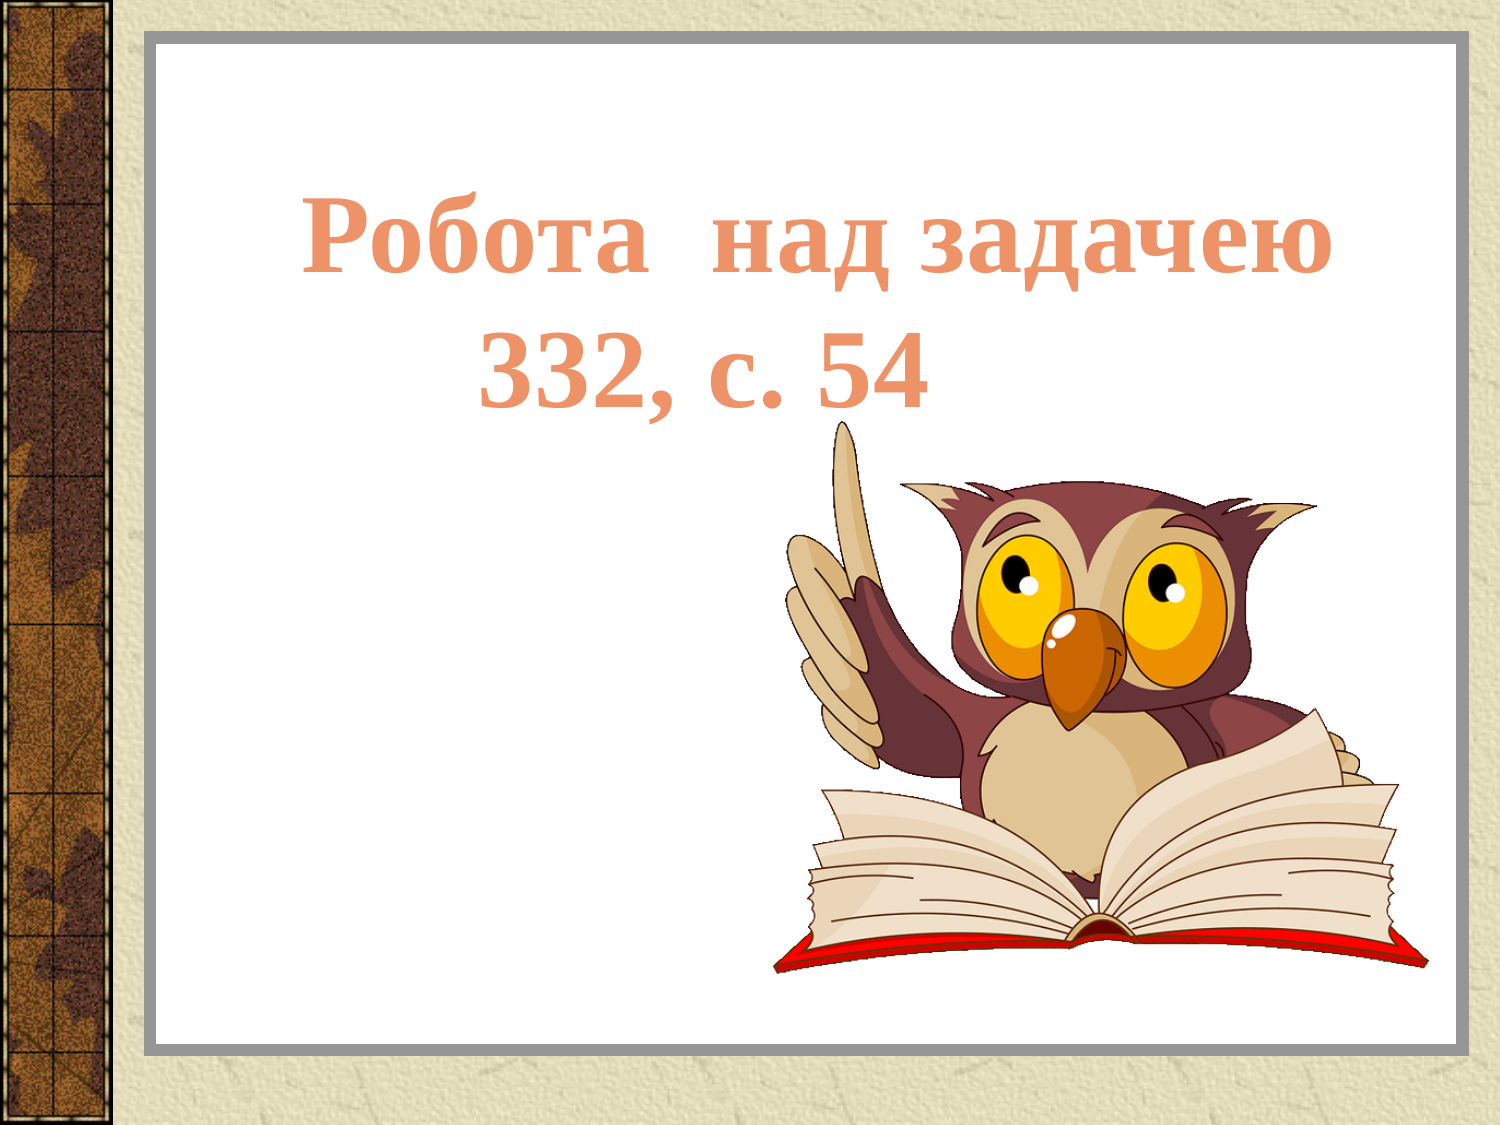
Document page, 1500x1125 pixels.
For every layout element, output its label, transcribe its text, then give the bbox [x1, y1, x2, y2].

text_box Робота над задачею 332, с. 54 [286, 152, 1412, 438]
picture [0, 0, 1500, 1125]
